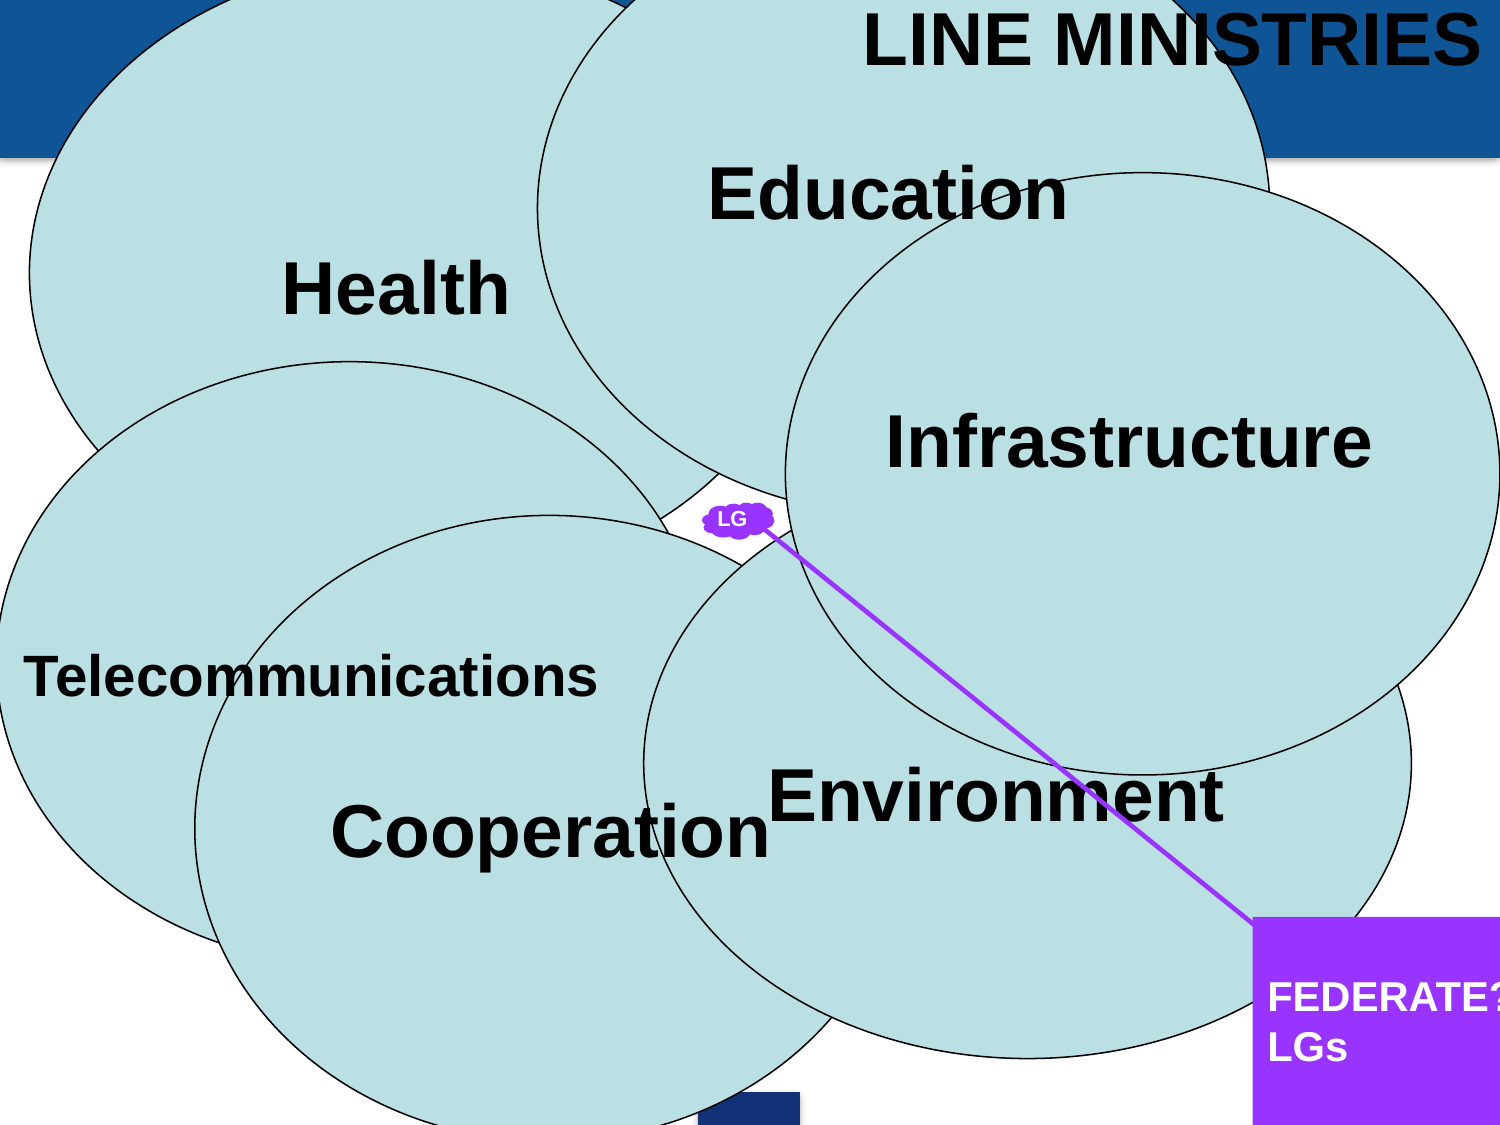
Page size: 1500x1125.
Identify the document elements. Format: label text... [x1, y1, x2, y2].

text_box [761, 526, 1255, 926]
text_box [1260, 685, 1412, 916]
text_box [643, 554, 756, 774]
text_box Health [266, 231, 526, 337]
text_box [194, 515, 832, 1125]
text_box Infrastructure [870, 385, 1389, 491]
text_box [674, 880, 1252, 1059]
text_box LINE MINISTRIES [848, 0, 1499, 89]
text_box Education [693, 137, 1085, 242]
text_box Telecommunications [9, 630, 615, 715]
text_box Environment [752, 739, 756, 845]
text_box [785, 172, 1500, 759]
text_box [0, 361, 645, 943]
text_box LG [643, 497, 821, 538]
text_box [537, 0, 1270, 497]
text_box FEDERATE? LGs [1252, 916, 1500, 1125]
text_box Cooperation [315, 774, 756, 880]
text_box [29, 0, 719, 497]
